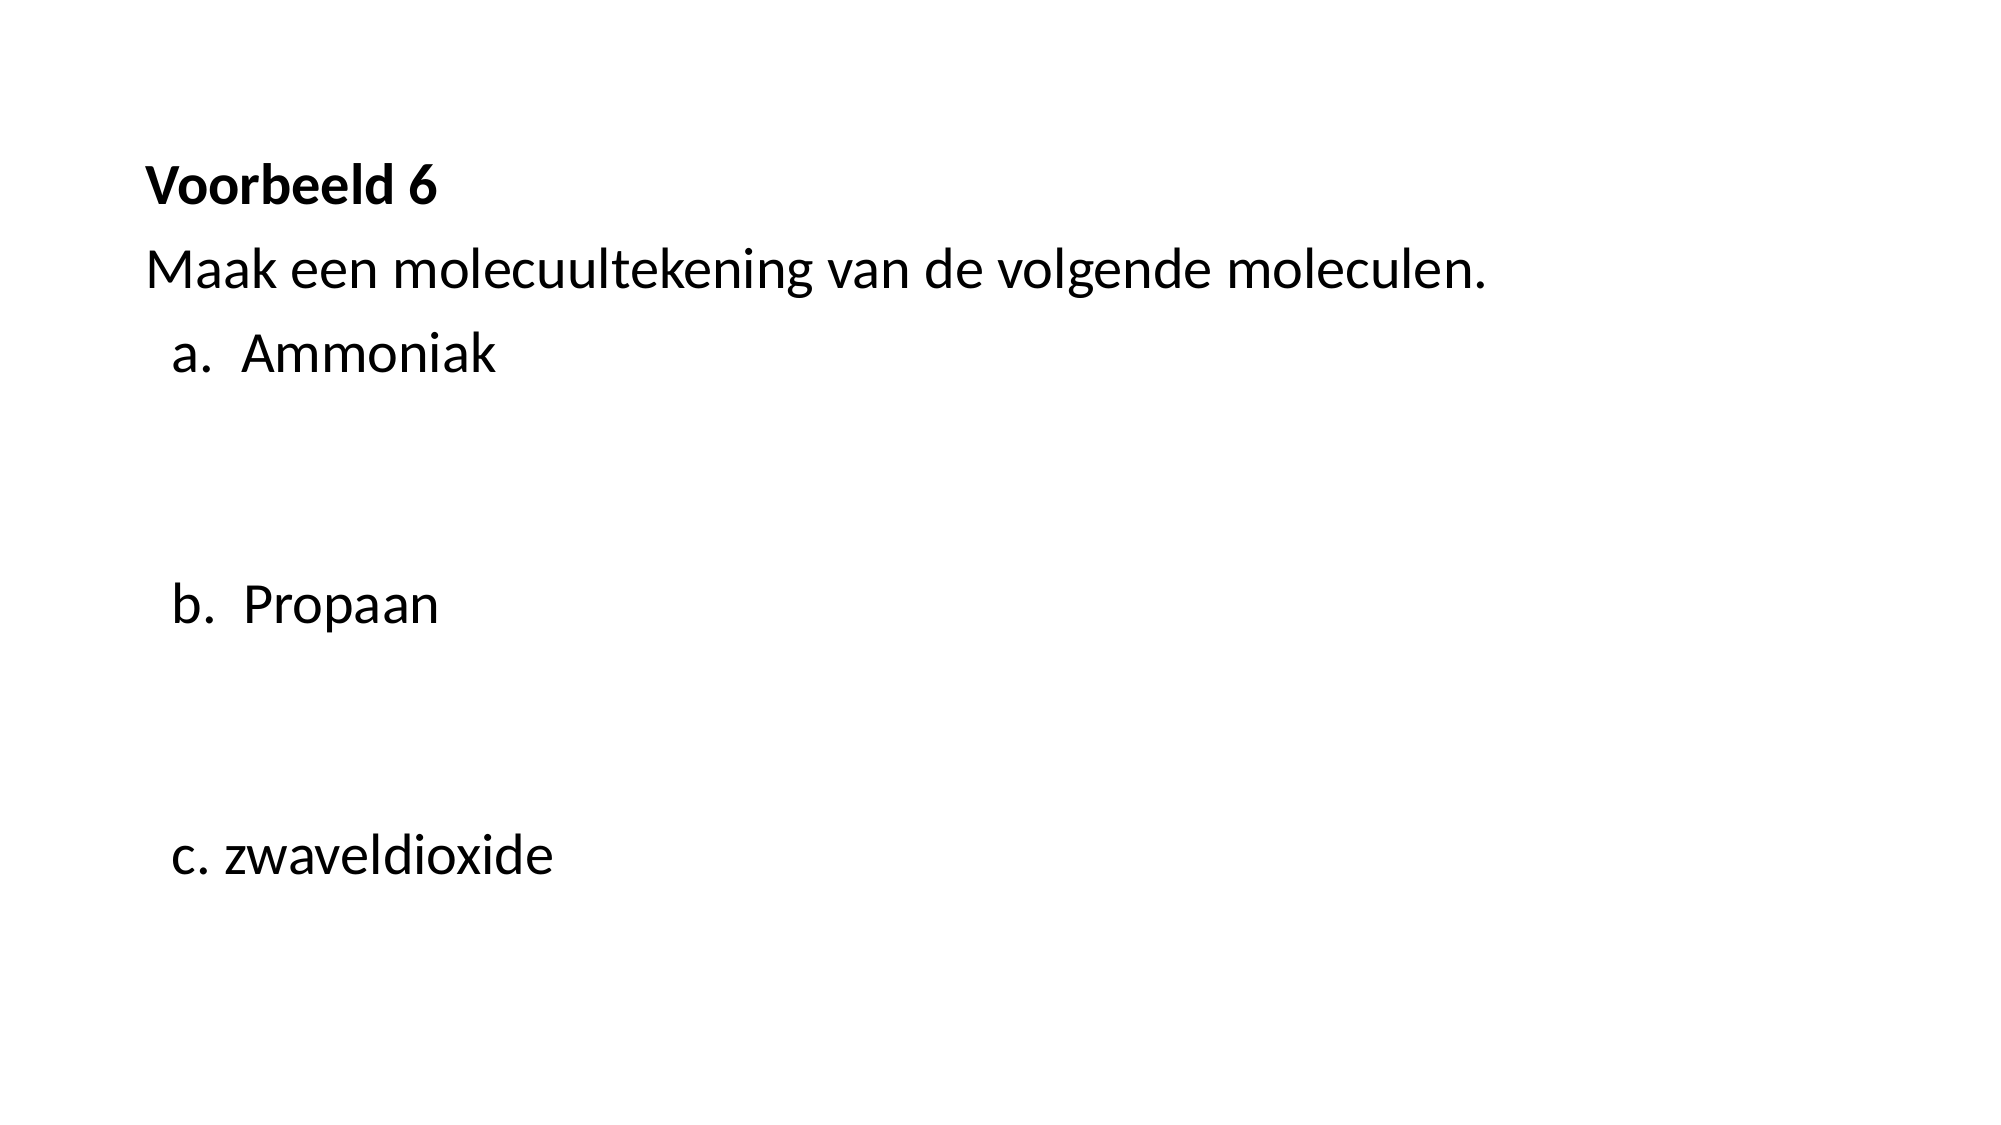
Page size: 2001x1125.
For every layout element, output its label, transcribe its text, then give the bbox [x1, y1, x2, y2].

list Voorbeeld 6 Maak een molecuultekening van de volgende moleculen. a. Ammoniak b. Propaan c. zwaveldioxide [130, 147, 1856, 946]
